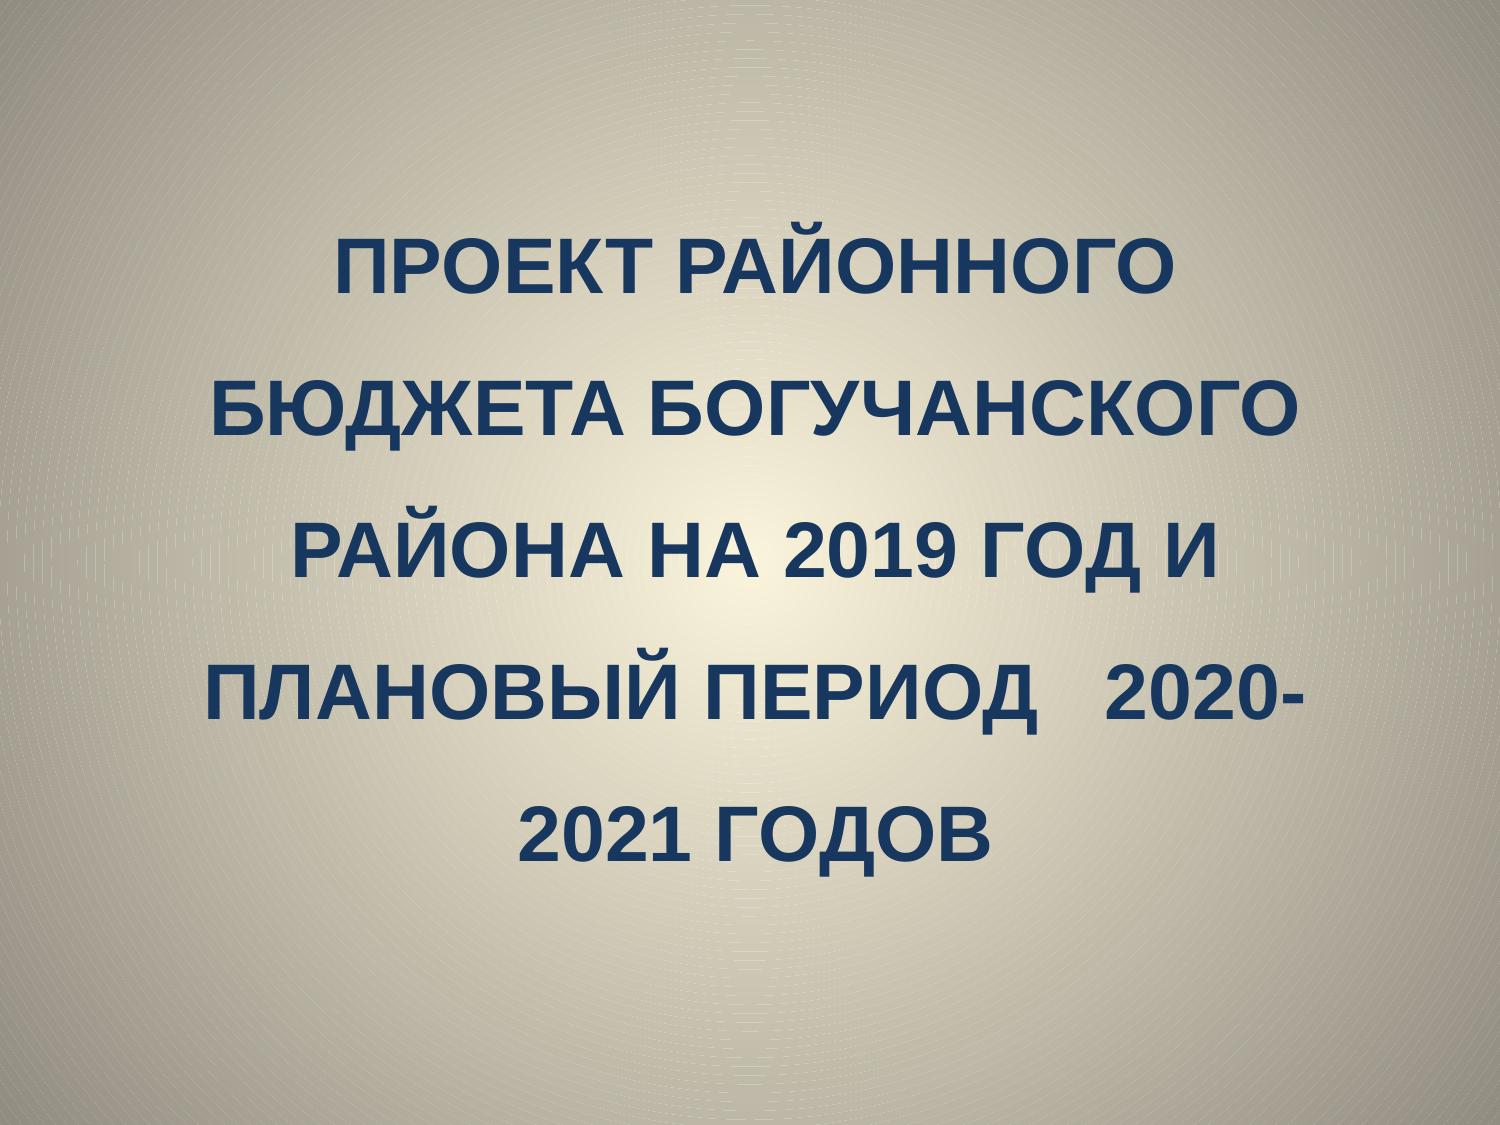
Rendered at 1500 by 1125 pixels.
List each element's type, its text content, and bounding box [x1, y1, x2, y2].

title ПРОЕКТ РАЙОННОГО БЮДЖЕТА БОГУЧАНСКОГО РАЙОНА НА 2019 ГОД И ПЛАНОВЫЙ ПЕРИОД 2020-2021 ГОДОВ [112, 156, 1400, 1125]
